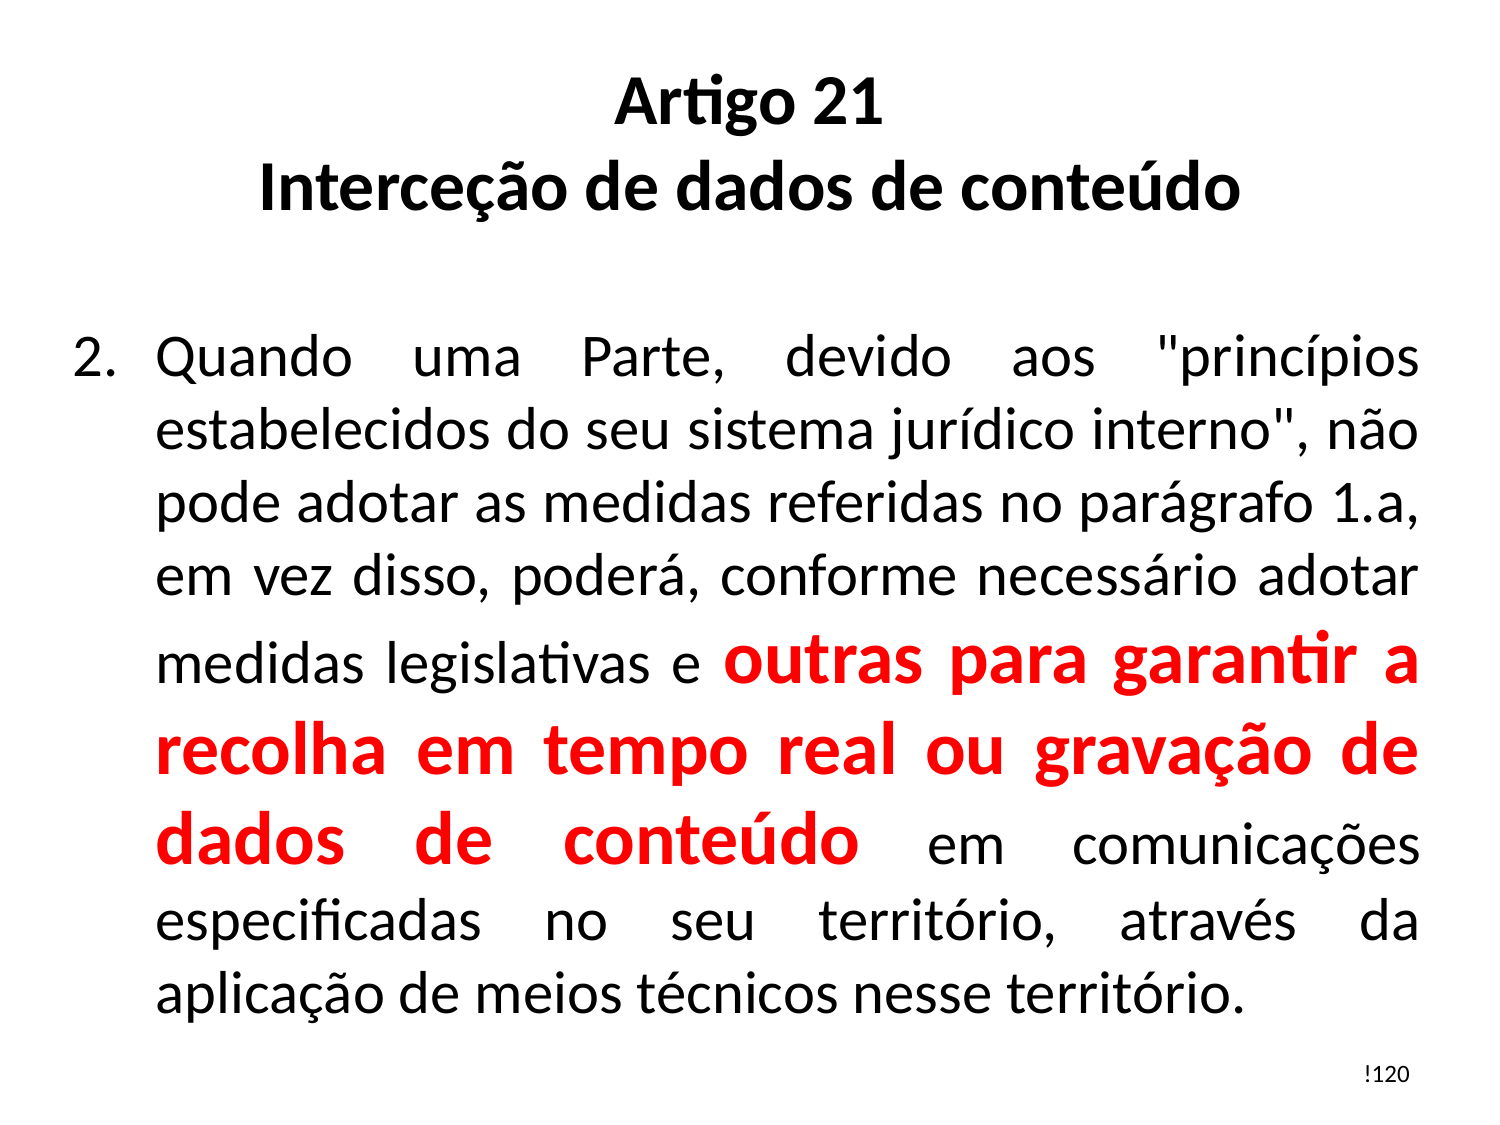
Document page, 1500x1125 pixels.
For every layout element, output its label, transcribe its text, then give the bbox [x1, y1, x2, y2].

slide_number !120 [1074, 1046, 1425, 1103]
title Artigo 21 Interceção de dados de conteúdo [74, 44, 1426, 233]
text_box Quando uma Parte, devido aos "princípios estabelecidos do seu sistema jurídico interno", não pode adotar as medidas referidas no parágrafo 1.a, em vez disso, poderá, conforme necessário adotar medidas legislativas e outras para garantir a recolha em tempo real ou gravação de dados de conteúdo em comunicações especificadas no seu território, através da aplicação de meios técnicos nesse território. [57, 308, 1437, 1046]
